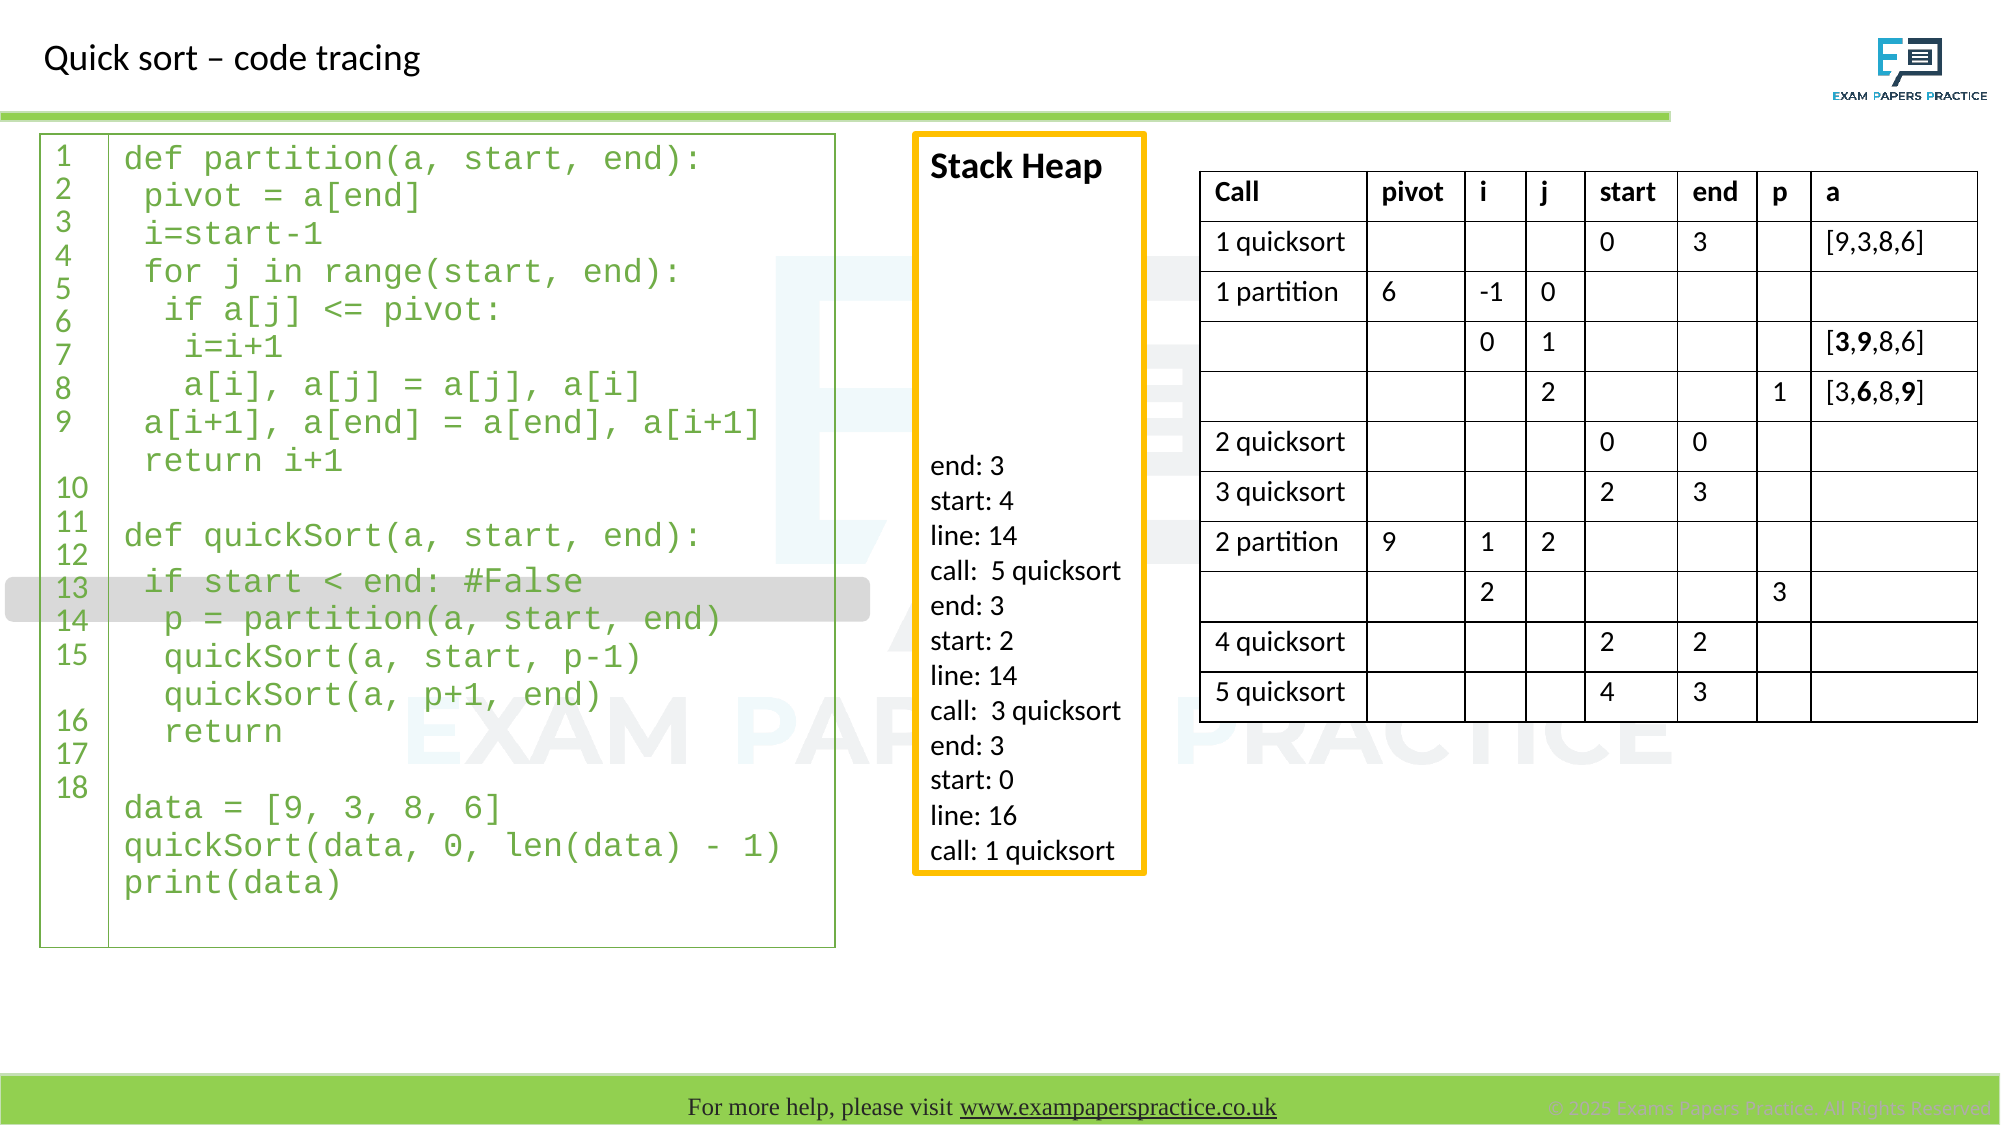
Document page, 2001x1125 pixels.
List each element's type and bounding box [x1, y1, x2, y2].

table_cell [1201, 422, 1366, 471]
table_cell [1758, 673, 1810, 721]
table_cell [1466, 372, 1525, 421]
table_cell [1368, 673, 1464, 721]
table_cell [1368, 222, 1464, 271]
table_cell [1466, 322, 1525, 371]
table_cell [1586, 572, 1677, 621]
table_header [1586, 172, 1677, 221]
table_header [1368, 172, 1464, 221]
table_cell [1527, 623, 1584, 671]
table_cell [1527, 422, 1584, 471]
table_cell [1758, 472, 1810, 521]
table_cell [1678, 272, 1756, 321]
table_cell [1586, 322, 1677, 371]
table_cell [1586, 372, 1677, 421]
table_cell [1527, 272, 1584, 321]
table_cell [1586, 422, 1677, 471]
table_cell [1812, 522, 1977, 571]
table_cell [1812, 673, 1977, 721]
table_cell [1758, 623, 1810, 671]
table_cell [1527, 572, 1584, 621]
table_cell [1368, 372, 1464, 421]
table_cell [1201, 272, 1366, 321]
table_cell [1758, 572, 1810, 621]
table_cell [1201, 572, 1366, 621]
table_cell [1586, 272, 1677, 321]
text_box [836, 576, 871, 622]
table_cell [1586, 472, 1677, 521]
table_header [109, 135, 834, 947]
table_cell [1812, 272, 1977, 321]
table_cell [1758, 322, 1810, 371]
text_box [4, 576, 39, 622]
table_cell [1201, 472, 1366, 521]
table_cell [1466, 422, 1525, 471]
table_cell [1758, 522, 1810, 571]
table_cell [1678, 372, 1756, 421]
table_cell [1527, 522, 1584, 571]
table_cell [1201, 522, 1366, 571]
table_header [1812, 172, 1977, 221]
table_cell [1527, 673, 1584, 721]
table_cell [1368, 272, 1464, 321]
table_cell [1368, 623, 1464, 671]
table_header [1527, 172, 1584, 221]
table_cell [1758, 222, 1810, 271]
table_cell [1466, 272, 1525, 321]
table_cell [1678, 472, 1756, 521]
table_cell [1758, 372, 1810, 421]
table_cell [1201, 673, 1366, 721]
table_cell [1466, 673, 1525, 721]
table_header [1201, 172, 1366, 221]
table_cell [1586, 222, 1677, 271]
table_cell [1368, 472, 1464, 521]
table_cell [1466, 472, 1525, 521]
table_cell [1368, 422, 1464, 471]
table_cell [1678, 422, 1756, 471]
table_header [1758, 172, 1810, 221]
table_cell [1586, 623, 1677, 671]
table_cell [1466, 623, 1525, 671]
table_cell [1678, 673, 1756, 721]
table_cell [1812, 572, 1977, 621]
table_cell [1678, 623, 1756, 671]
table_cell [1527, 472, 1584, 521]
table_header [41, 135, 108, 947]
table_cell [1527, 372, 1584, 421]
table_cell [1812, 372, 1977, 421]
table_cell [1812, 422, 1977, 471]
table_cell [1201, 222, 1366, 271]
text_box [915, 133, 1145, 874]
table_cell [1812, 222, 1977, 271]
table_cell [1586, 522, 1677, 571]
table_cell [1758, 272, 1810, 321]
table_cell [1368, 522, 1464, 571]
table_cell [1678, 522, 1756, 571]
table_cell [1466, 522, 1525, 571]
table_cell [1812, 322, 1977, 371]
table_cell [1368, 322, 1464, 371]
table_cell [1201, 322, 1366, 371]
table_cell [1201, 372, 1366, 421]
table_cell [1368, 572, 1464, 621]
table_cell [1812, 623, 1977, 671]
text_box [28, 25, 1072, 86]
table_cell [1466, 222, 1525, 271]
table_cell [1812, 472, 1977, 521]
table_cell [1466, 572, 1525, 621]
table_cell [1586, 673, 1677, 721]
table_cell [1527, 222, 1584, 271]
table_cell [1678, 222, 1756, 271]
table_cell [1527, 322, 1584, 371]
table_cell [1678, 322, 1756, 371]
table_header [1466, 172, 1525, 221]
table_header [1678, 172, 1756, 221]
table_cell [1678, 572, 1756, 621]
table_cell [1201, 623, 1366, 671]
table_cell [1758, 422, 1810, 471]
